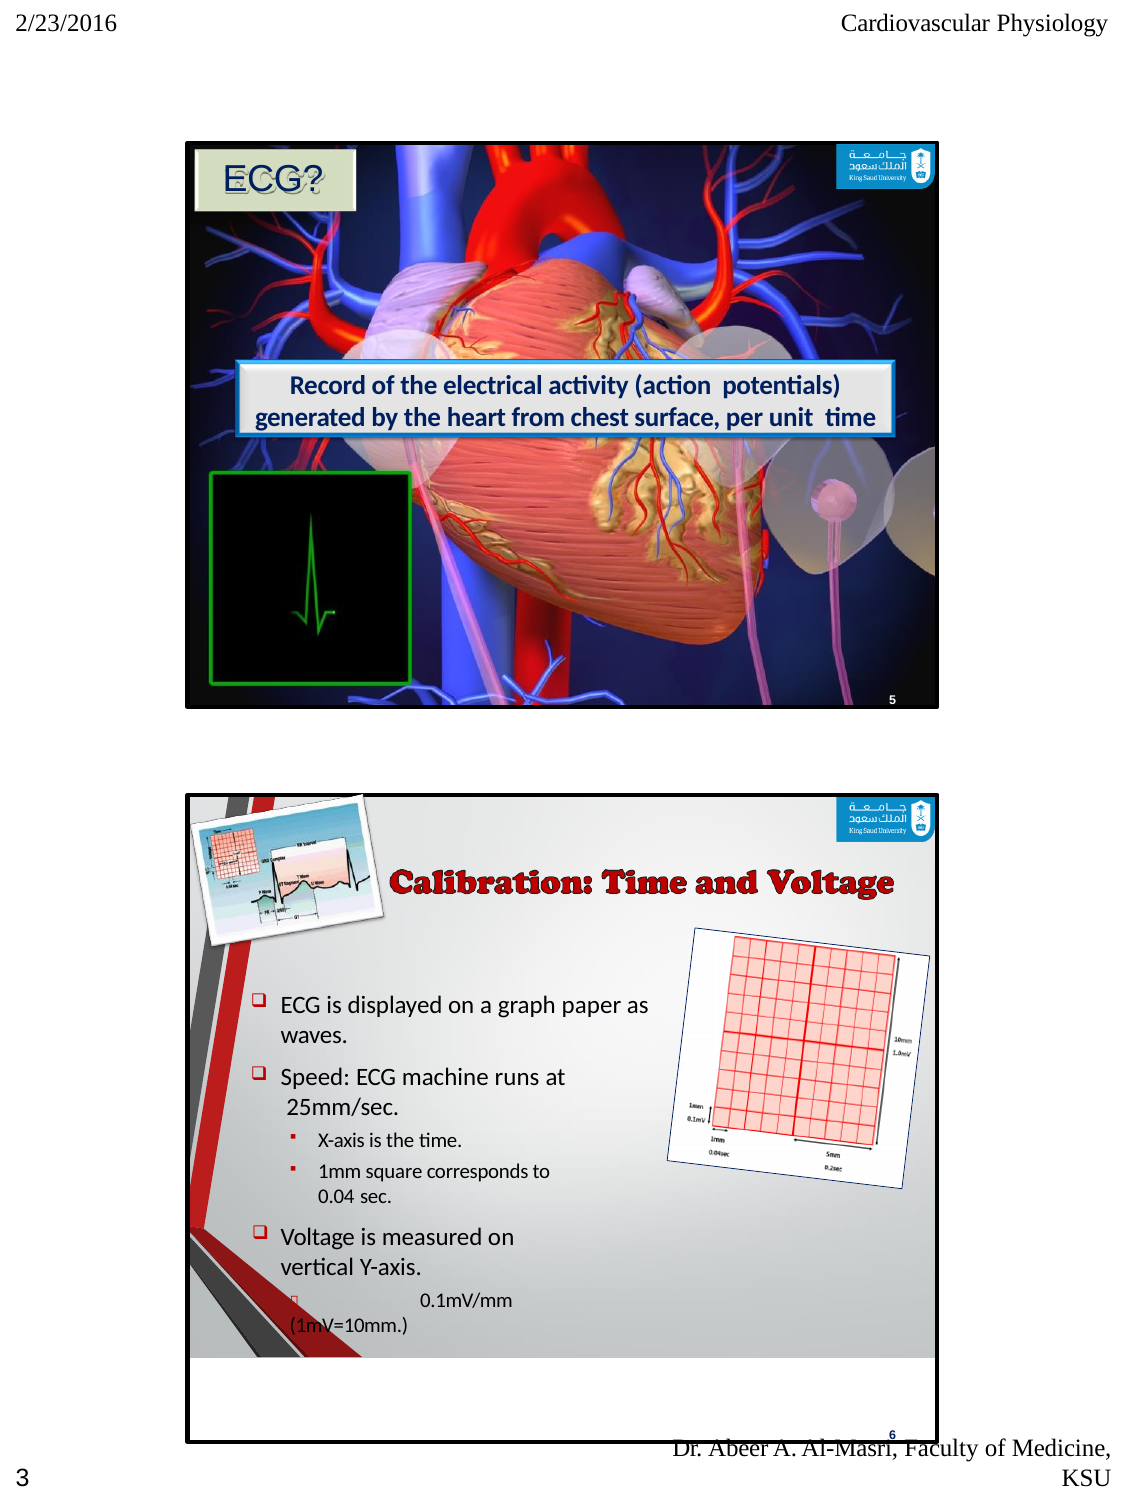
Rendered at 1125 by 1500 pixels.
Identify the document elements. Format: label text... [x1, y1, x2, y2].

text_box 2/23/2016 [13, 6, 119, 37]
text_box [667, 928, 694, 1153]
text_box [667, 927, 930, 1189]
footer Dr. Abeer A. Al-Masri, Faculty of Medicine, KSU [663, 1434, 1113, 1500]
text_box [902, 963, 930, 1189]
text_box Cardiovascular Physiology [838, 6, 1113, 37]
text_box [704, 928, 930, 955]
text_box ECG? Record of the electrical activity (action potentials) generated by the heart from chest surface, per unit time 5 [187, 142, 938, 708]
slide_number 1 [11, 1464, 34, 1500]
text_box [187, 794, 389, 953]
text_box [667, 1161, 895, 1189]
text_box [836, 144, 935, 189]
text_box [836, 797, 935, 842]
text_box ECG is displayed on a graph paper as waves. Speed: ECG machine runs at 25mm/sec. X-axis is the time. 1mm square corresponds to 0.04 sec. Voltage is measured on vertical Y-axis.  0.1mV/mm (1mV=10mm.) 6 [187, 794, 938, 1442]
